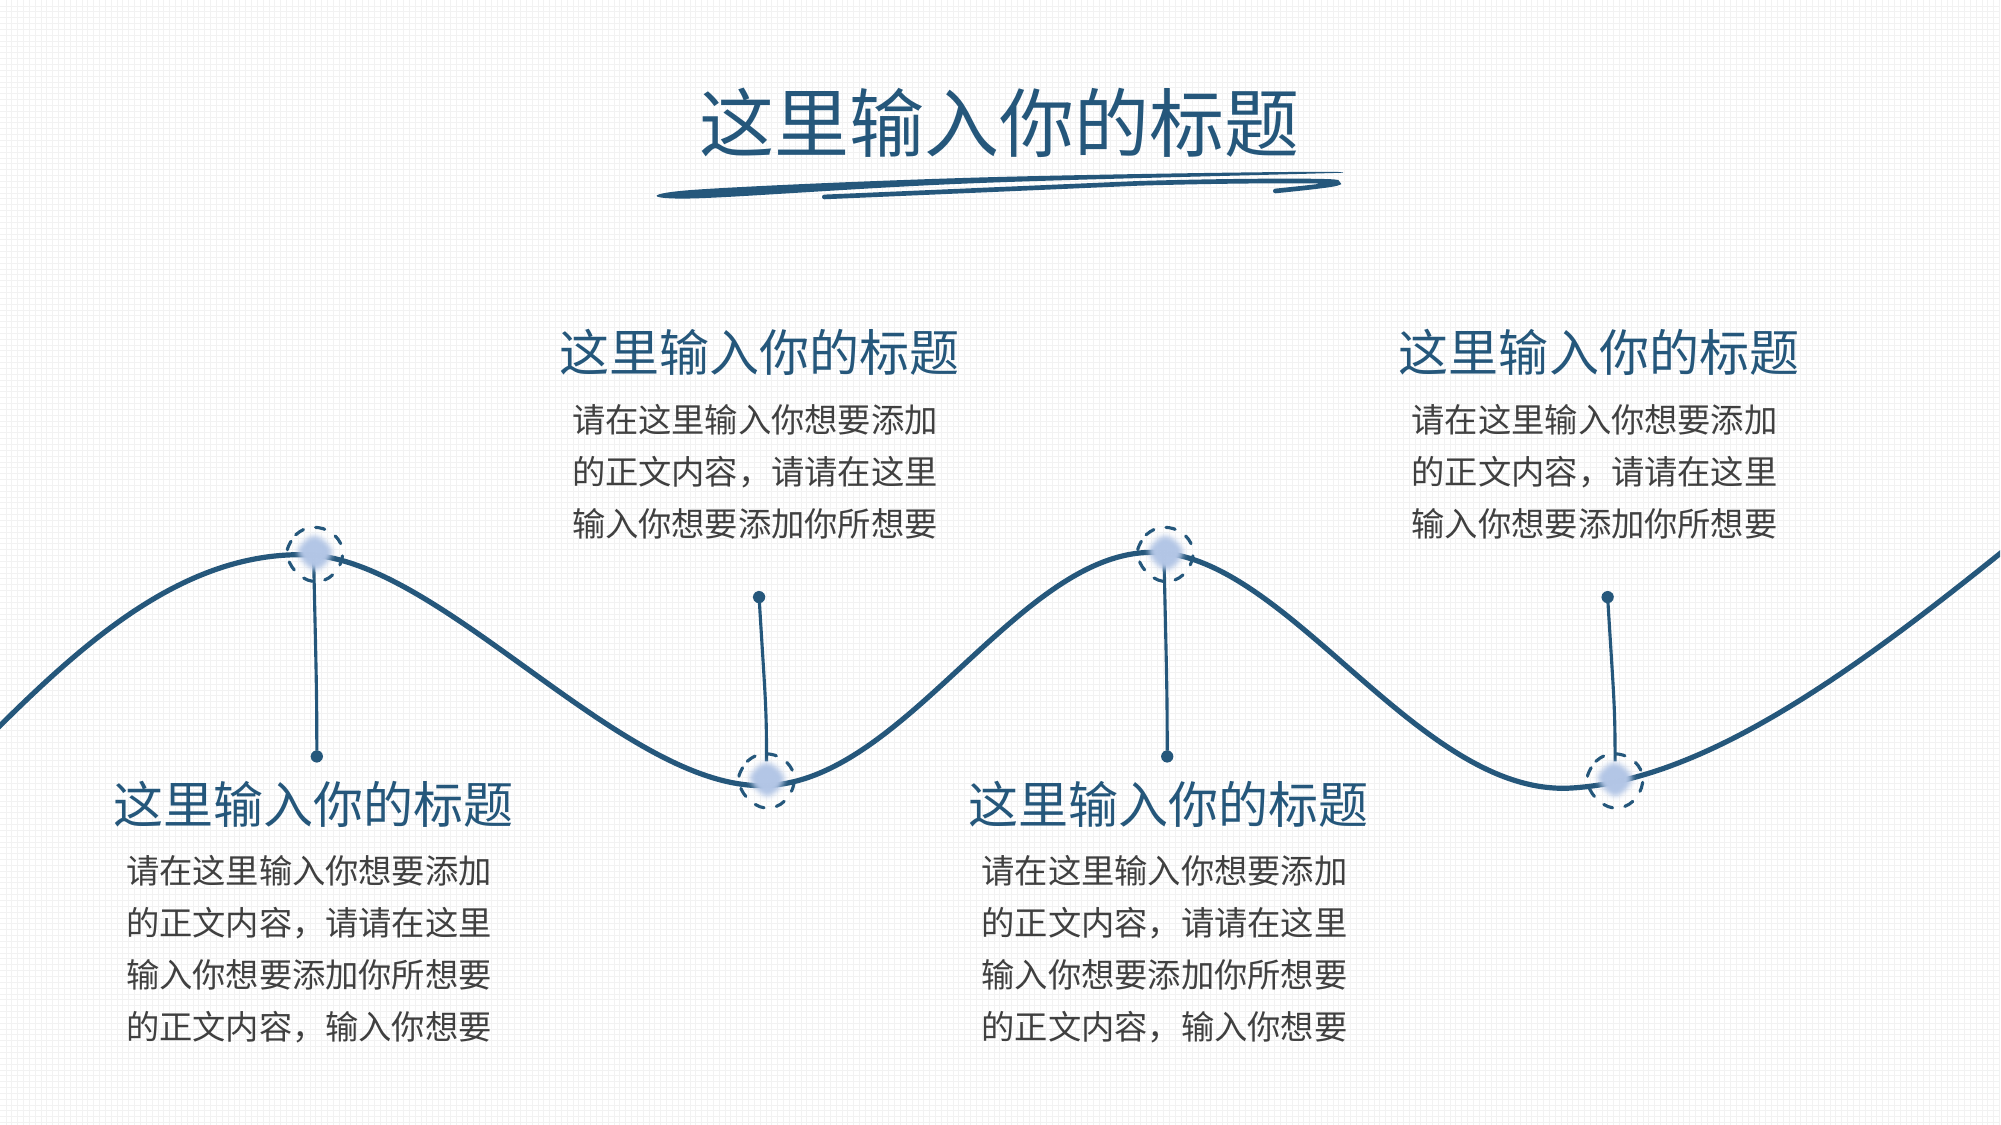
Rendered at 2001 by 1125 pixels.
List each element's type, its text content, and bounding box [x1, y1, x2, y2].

list 请在这里输入你想要添加的正文内容，请请在这里输入你想要添加你所想要 [548, 379, 962, 549]
list 请在这里输入你想要添加的正文内容，请请在这里输入你想要添加你所想要 [1388, 379, 1802, 549]
list 请在这里输入你想要添加的正文内容，请请在这里输入你想要添加你所想要的正文内容，输入你想要 [102, 830, 516, 1125]
list 这里输入你的标题 [1343, 321, 1855, 468]
list 这里输入你的标题 [503, 321, 1015, 468]
list 这里输入你的标题 [57, 772, 569, 920]
list 这里输入你的标题 [634, 79, 1366, 282]
list 这里输入你的标题 [913, 772, 1425, 844]
list 请在这里输入你想要添加的正文内容，请请在这里输入你想要添加你所想要的正文内容，输入你想要 [958, 830, 1372, 1125]
